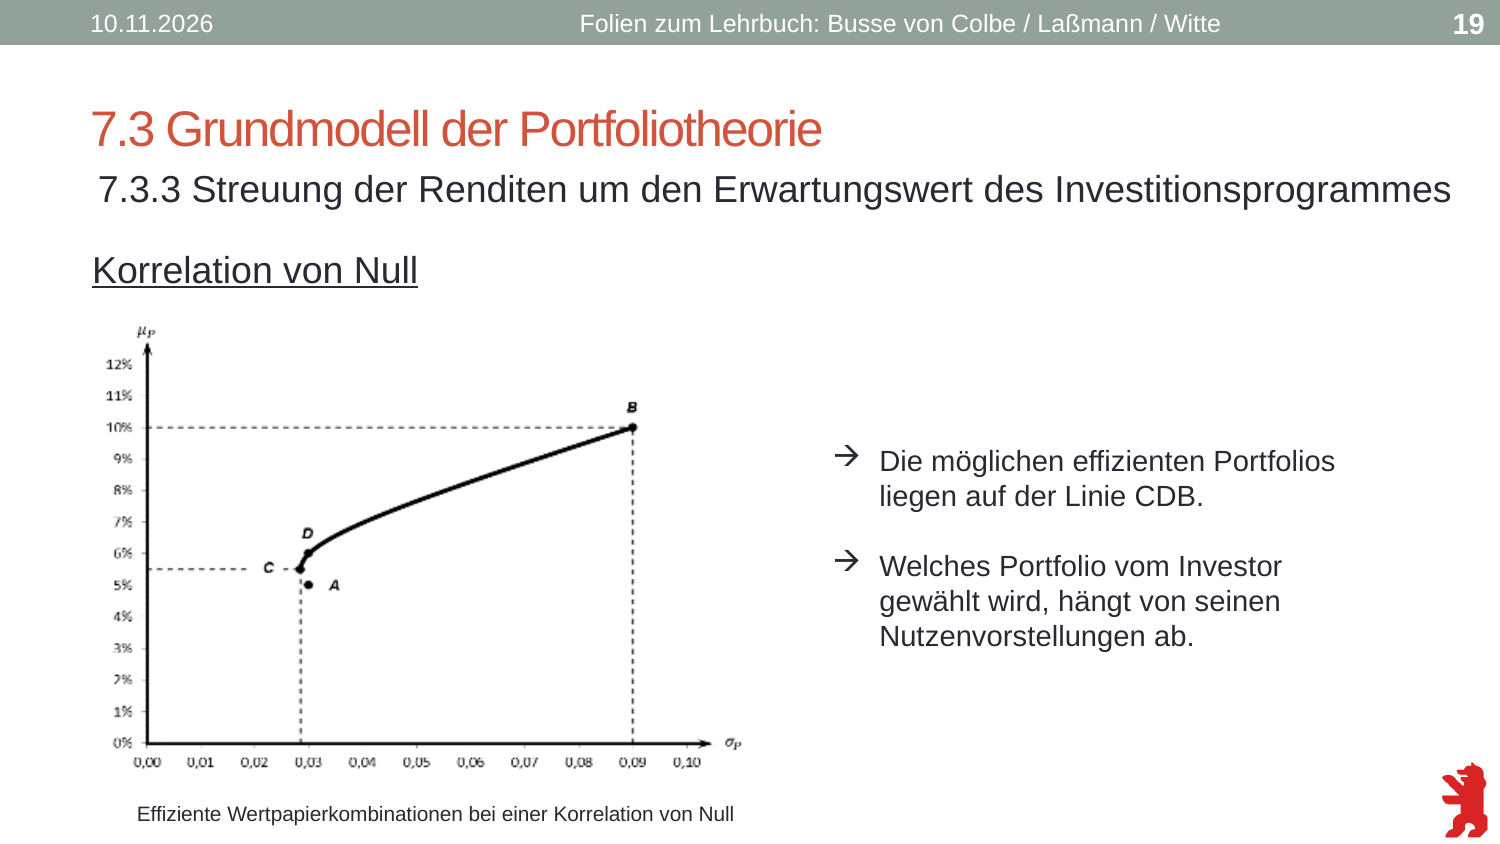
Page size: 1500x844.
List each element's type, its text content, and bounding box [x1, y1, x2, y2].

text_box Korrelation von Null [77, 238, 434, 299]
text_box Die möglichen effizienten Portfolios liegen auf der Linie CDB. Welches Portfolio vom Investor gewählt wird, hängt von seinen Nutzenvorstellungen ab. [817, 434, 1385, 660]
text_box 7.3.3 Streuung der Renditen um den Erwartungswert des Investitionsprogrammes [83, 157, 1468, 217]
text_box Effiziente Wertpapierkombinationen bei einer Korrelation von Null [122, 802, 750, 833]
title 7.3 Grundmodell der Portfoliotheorie [75, 65, 1425, 188]
slide_number 19 [1325, 2, 1500, 43]
picture [82, 299, 771, 794]
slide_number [75, 2, 550, 43]
footer Folien zum Lehrbuch: Busse von Colbe / Laßmann / Witte [562, 2, 1238, 43]
picture [1434, 760, 1500, 844]
